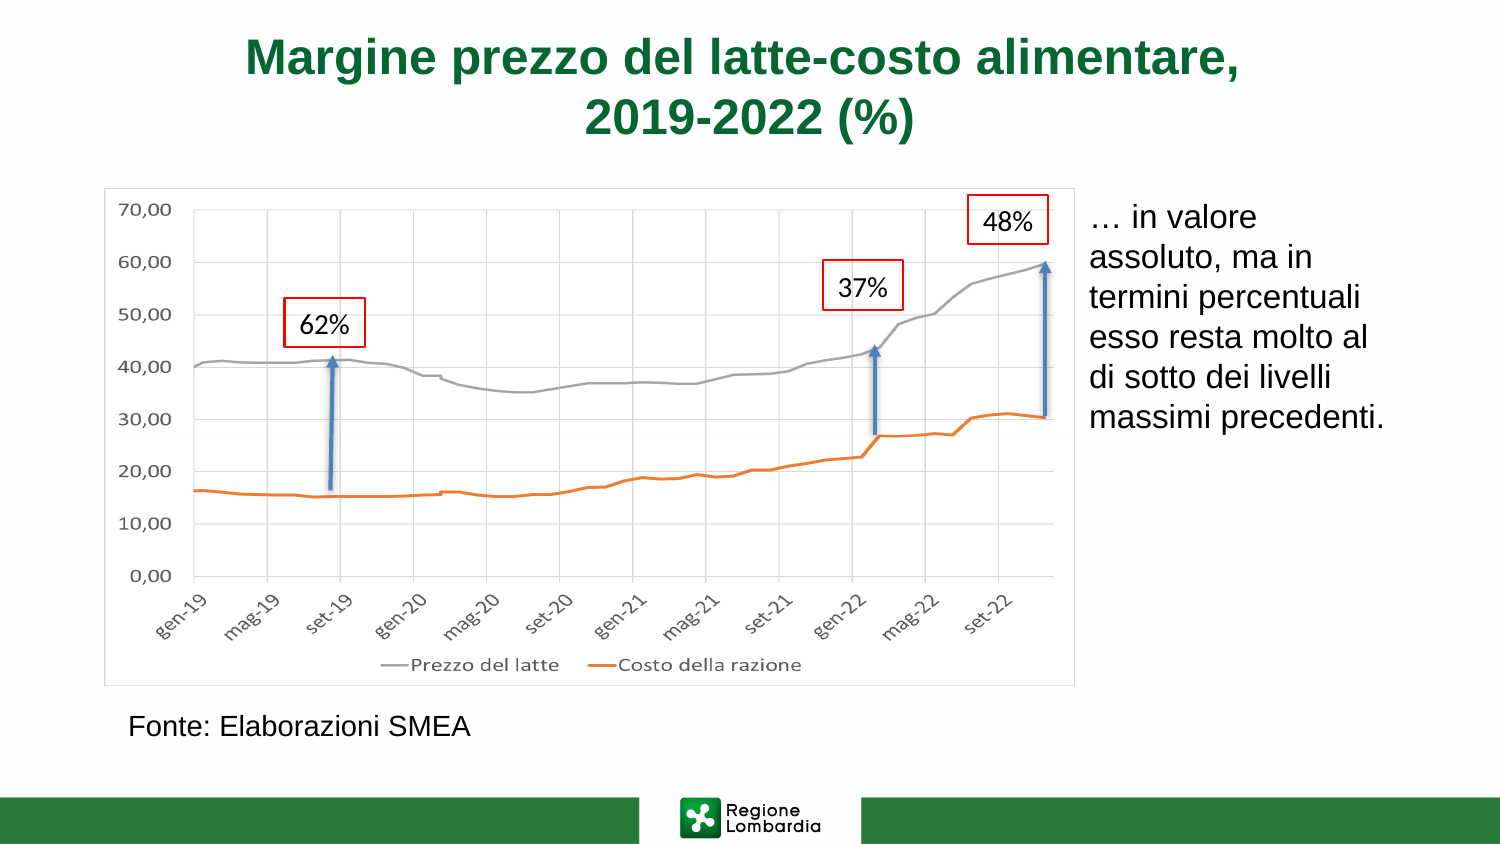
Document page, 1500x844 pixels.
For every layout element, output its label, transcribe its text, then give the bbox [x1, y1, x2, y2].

title Margine prezzo del latte-costo alimentare, 2019-2022 (%) [112, 30, 1388, 139]
picture [0, 0, 1500, 844]
subtitle … in valore assoluto, ma in termini percentuali esso resta molto al di sotto dei livelli massimi precedenti. [1074, 188, 1402, 732]
text_box Fonte: Elaborazioni SMEA [113, 699, 487, 750]
